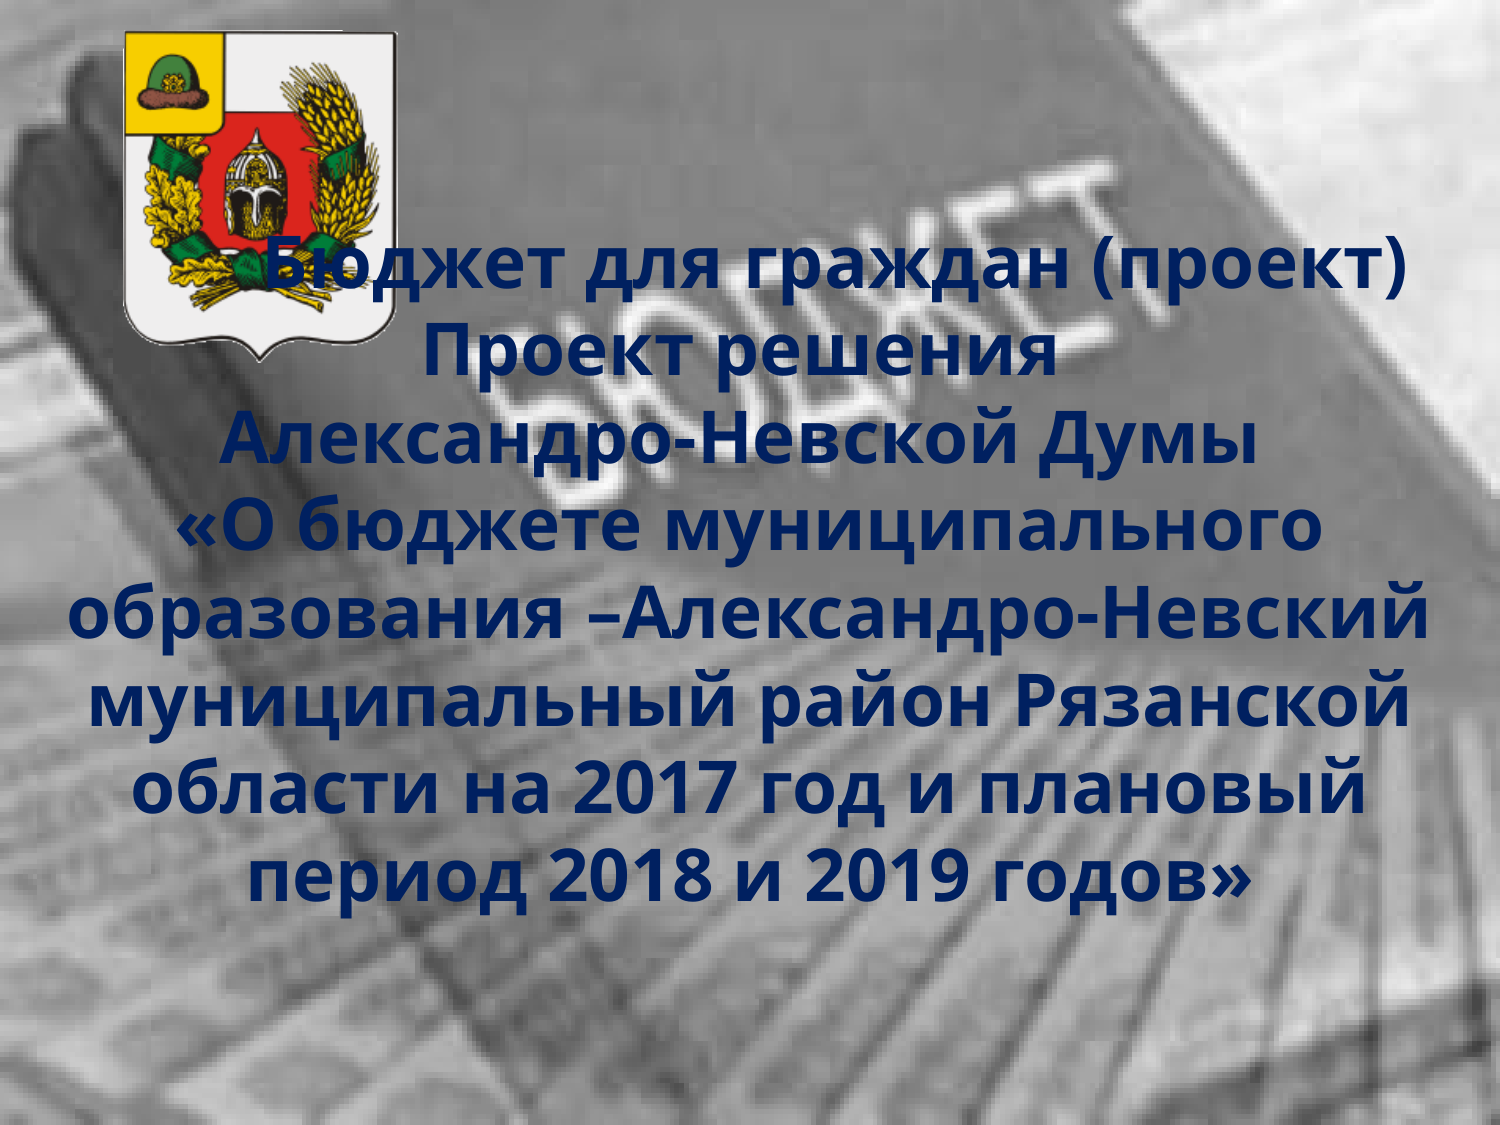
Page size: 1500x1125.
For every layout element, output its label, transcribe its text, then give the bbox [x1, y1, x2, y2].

picture [123, 30, 398, 363]
text_box Бюджет для граждан (проект) Проект решения Александро-Невской Думы «О бюджете муниципального образования –Александро-Невский муниципальный район Рязанской области на 2017 год и плановый период 2018 и 2019 годов» [29, 208, 1471, 923]
text_box [0, 0, 1500, 1125]
